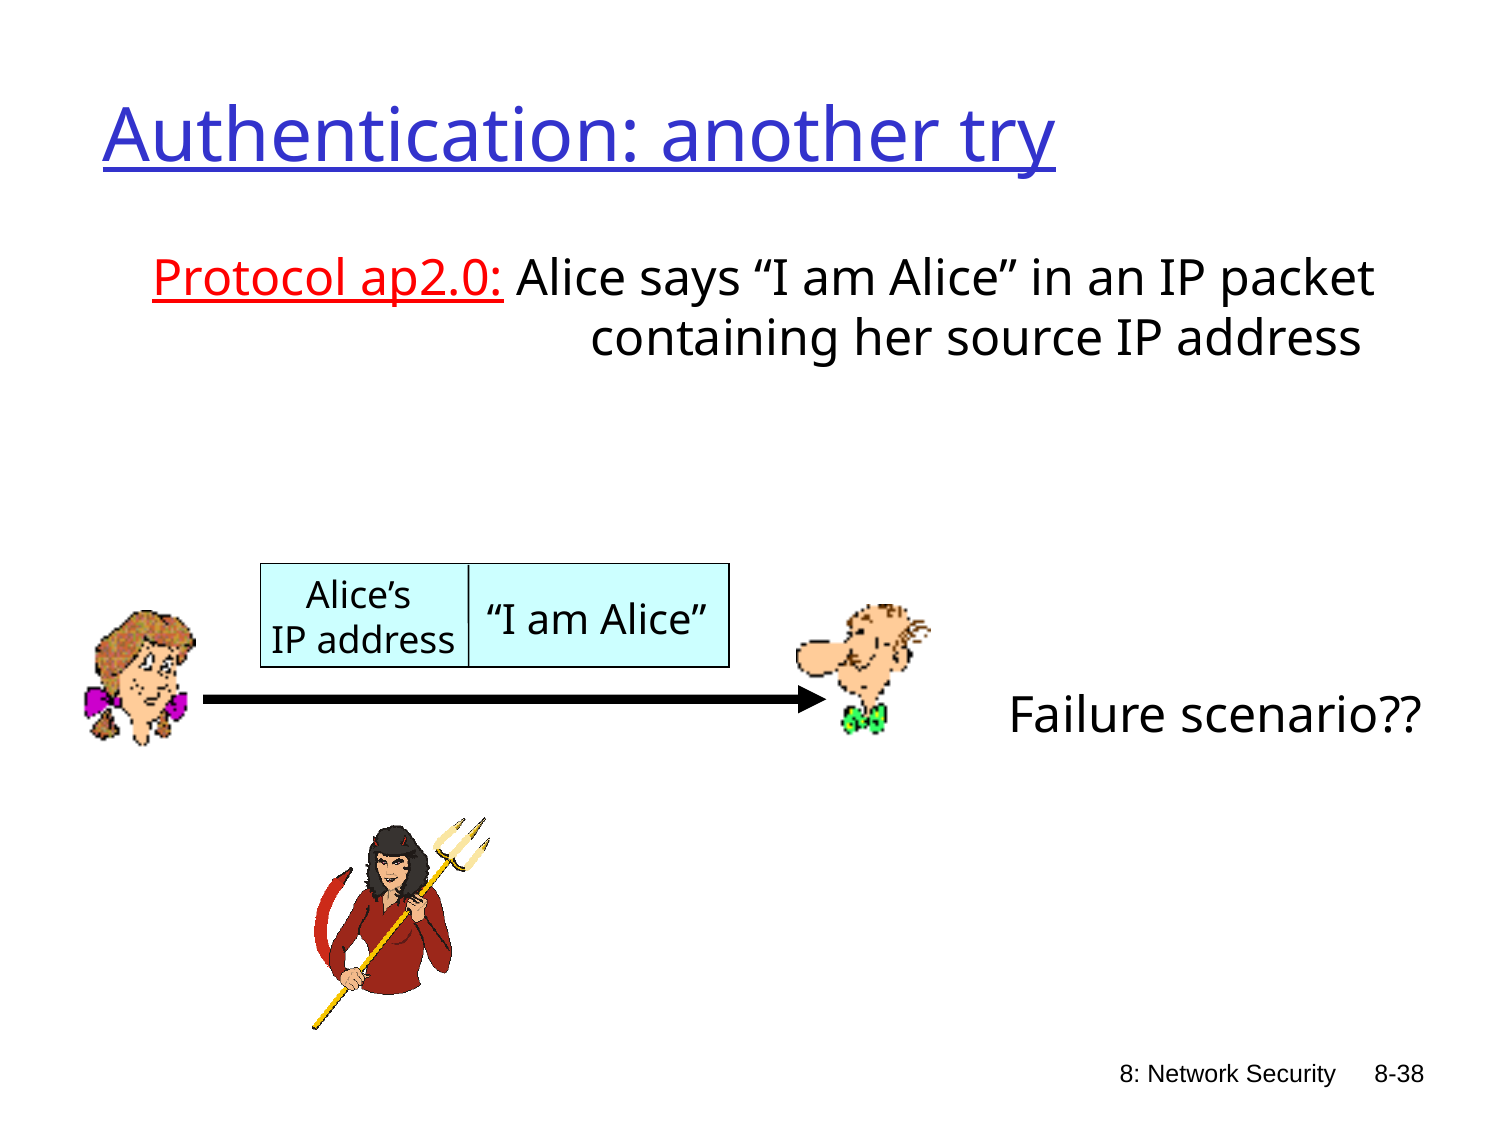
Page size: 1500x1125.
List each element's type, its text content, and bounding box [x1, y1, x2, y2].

text_box Failure scenario?? [993, 674, 1438, 750]
slide_number 8-38 [1320, 1050, 1440, 1099]
text_box Protocol ap2.0: Alice says “I am Alice” in an IP packet containing her source IP address [137, 238, 1391, 373]
picture [80, 610, 196, 752]
picture [796, 604, 931, 741]
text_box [253, 563, 730, 669]
title Authentication: another try [87, 37, 1363, 225]
footer 8: Network Security [876, 1050, 1352, 1125]
picture [312, 817, 490, 1030]
